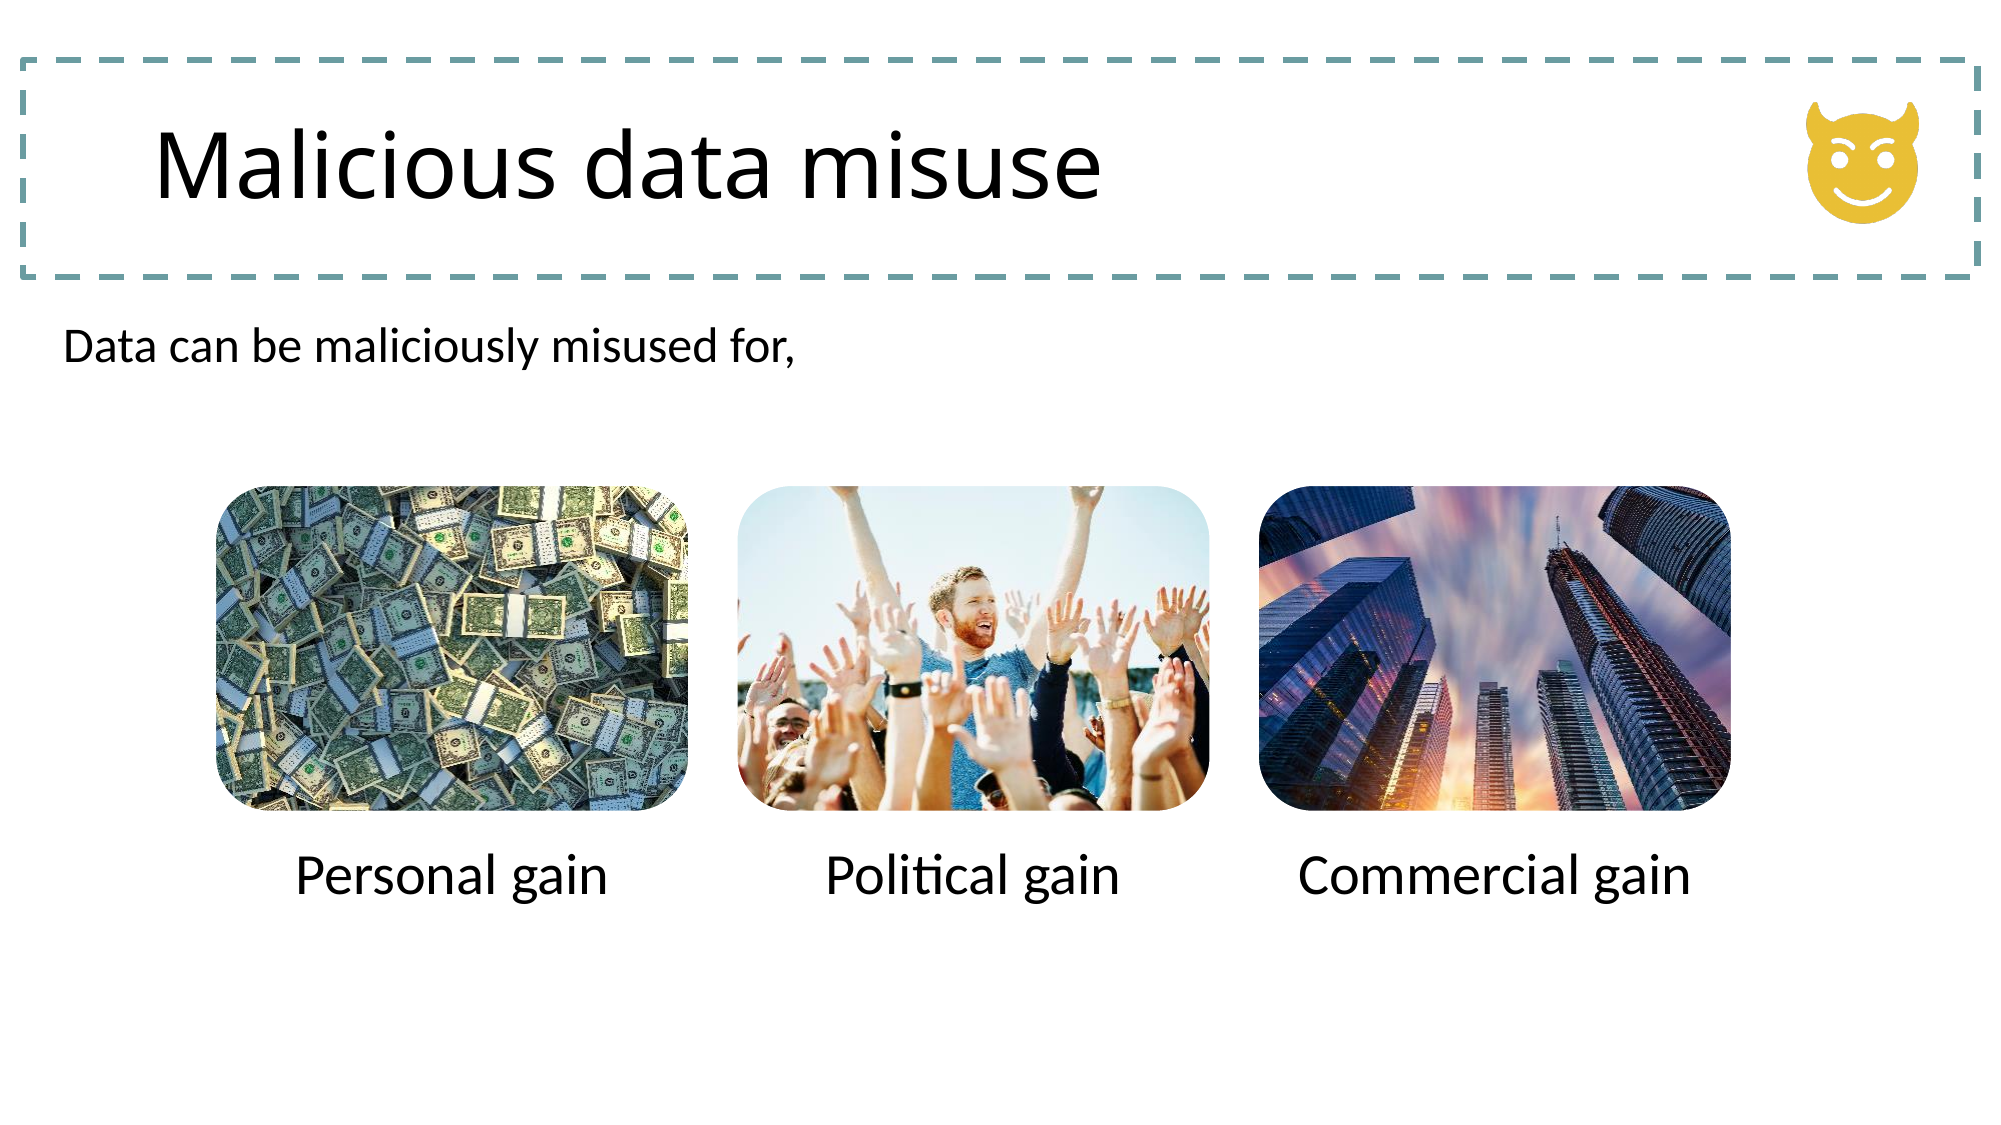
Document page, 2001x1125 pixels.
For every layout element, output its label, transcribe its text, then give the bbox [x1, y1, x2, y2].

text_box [15, 485, 1932, 988]
text_box Data can be maliciously misused for, [48, 305, 1566, 440]
picture [1793, 99, 1932, 238]
title Malicious data misuse [137, 59, 1863, 278]
